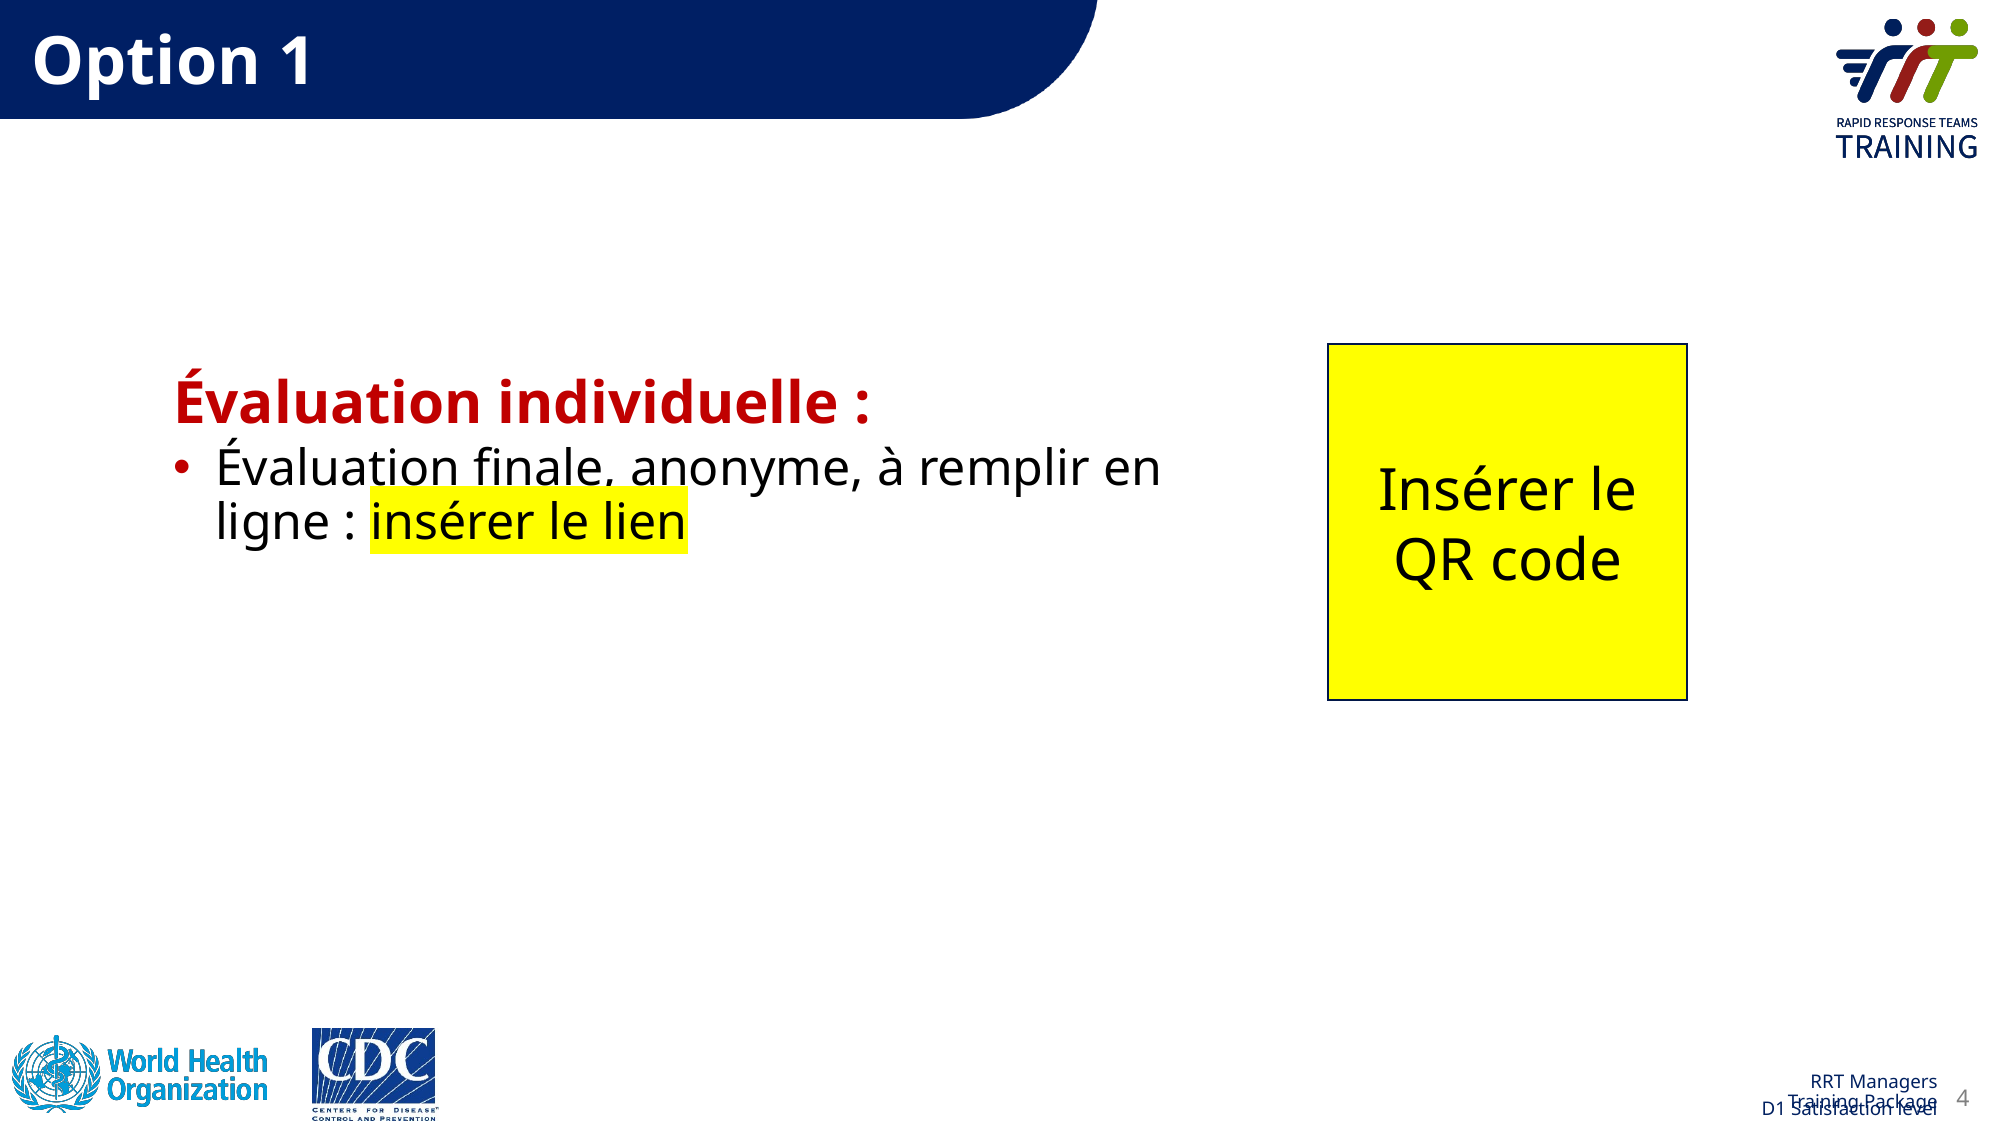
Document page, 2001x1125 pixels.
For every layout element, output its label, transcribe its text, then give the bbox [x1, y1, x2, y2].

picture [46, 1056, 54, 1062]
picture [24, 1054, 36, 1087]
picture [30, 1083, 37, 1091]
picture [50, 1108, 62, 1113]
picture [40, 1062, 47, 1070]
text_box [1327, 343, 1688, 701]
title Option 1 [23, 9, 876, 117]
picture [34, 1054, 43, 1078]
list Évaluation individuelle : Évaluation finale, anonyme, à remplir en ligne : insérer le lien [165, 238, 1258, 864]
picture [59, 1035, 267, 1113]
picture [22, 1062, 26, 1077]
picture [71, 1053, 90, 1091]
picture [12, 1083, 48, 1113]
picture [1835, 19, 1978, 167]
picture [312, 1028, 439, 1121]
picture [0, 0, 1099, 119]
picture [12, 1035, 54, 1068]
picture [36, 1088, 78, 1105]
